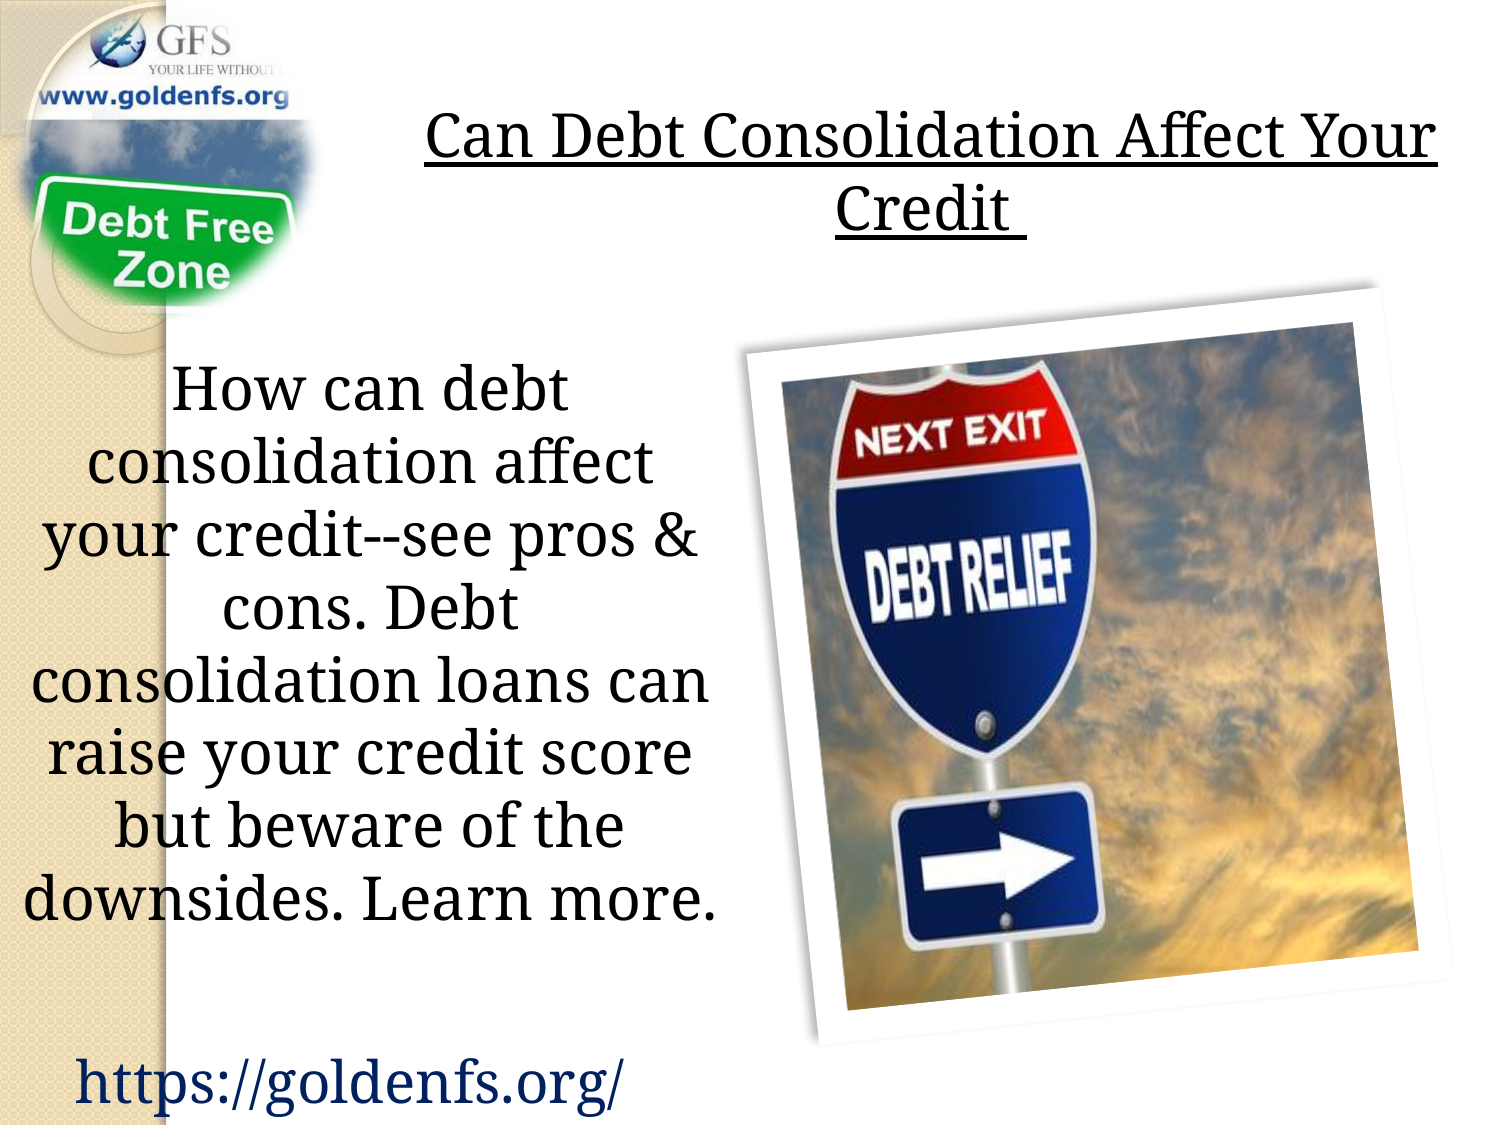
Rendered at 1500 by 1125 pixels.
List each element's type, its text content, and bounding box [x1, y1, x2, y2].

title Can Debt Consolidation Affect Your Credit [362, 87, 1500, 250]
picture [0, 0, 326, 326]
subtitle How can debt consolidation affect your credit--see pros & cons. Debt consolidation loans can raise your credit score but beware of the downsides. Learn more. [0, 350, 738, 950]
text_box https://goldenfs.org/ [24, 1037, 675, 1123]
picture [783, 323, 1418, 1010]
